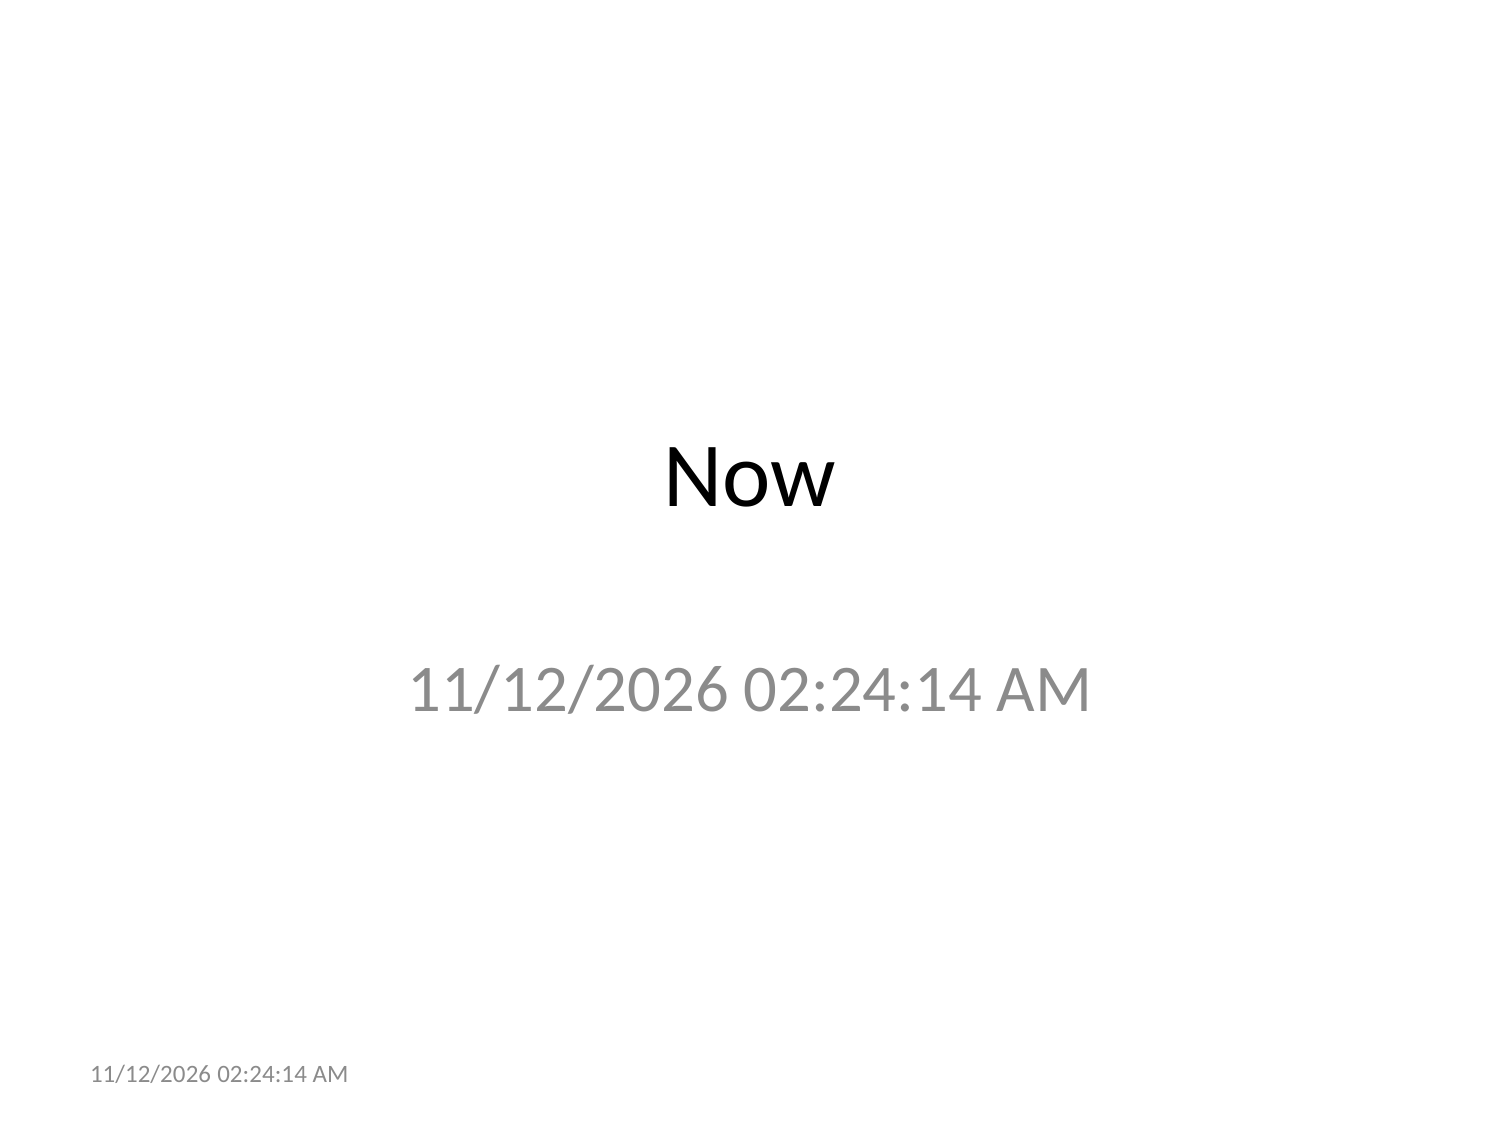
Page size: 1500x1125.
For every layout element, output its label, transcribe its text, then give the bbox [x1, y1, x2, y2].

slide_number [75, 1042, 425, 1103]
subtitle 2011-12-19 10:20:04 AM [225, 637, 1275, 925]
title Now [112, 349, 1388, 591]
